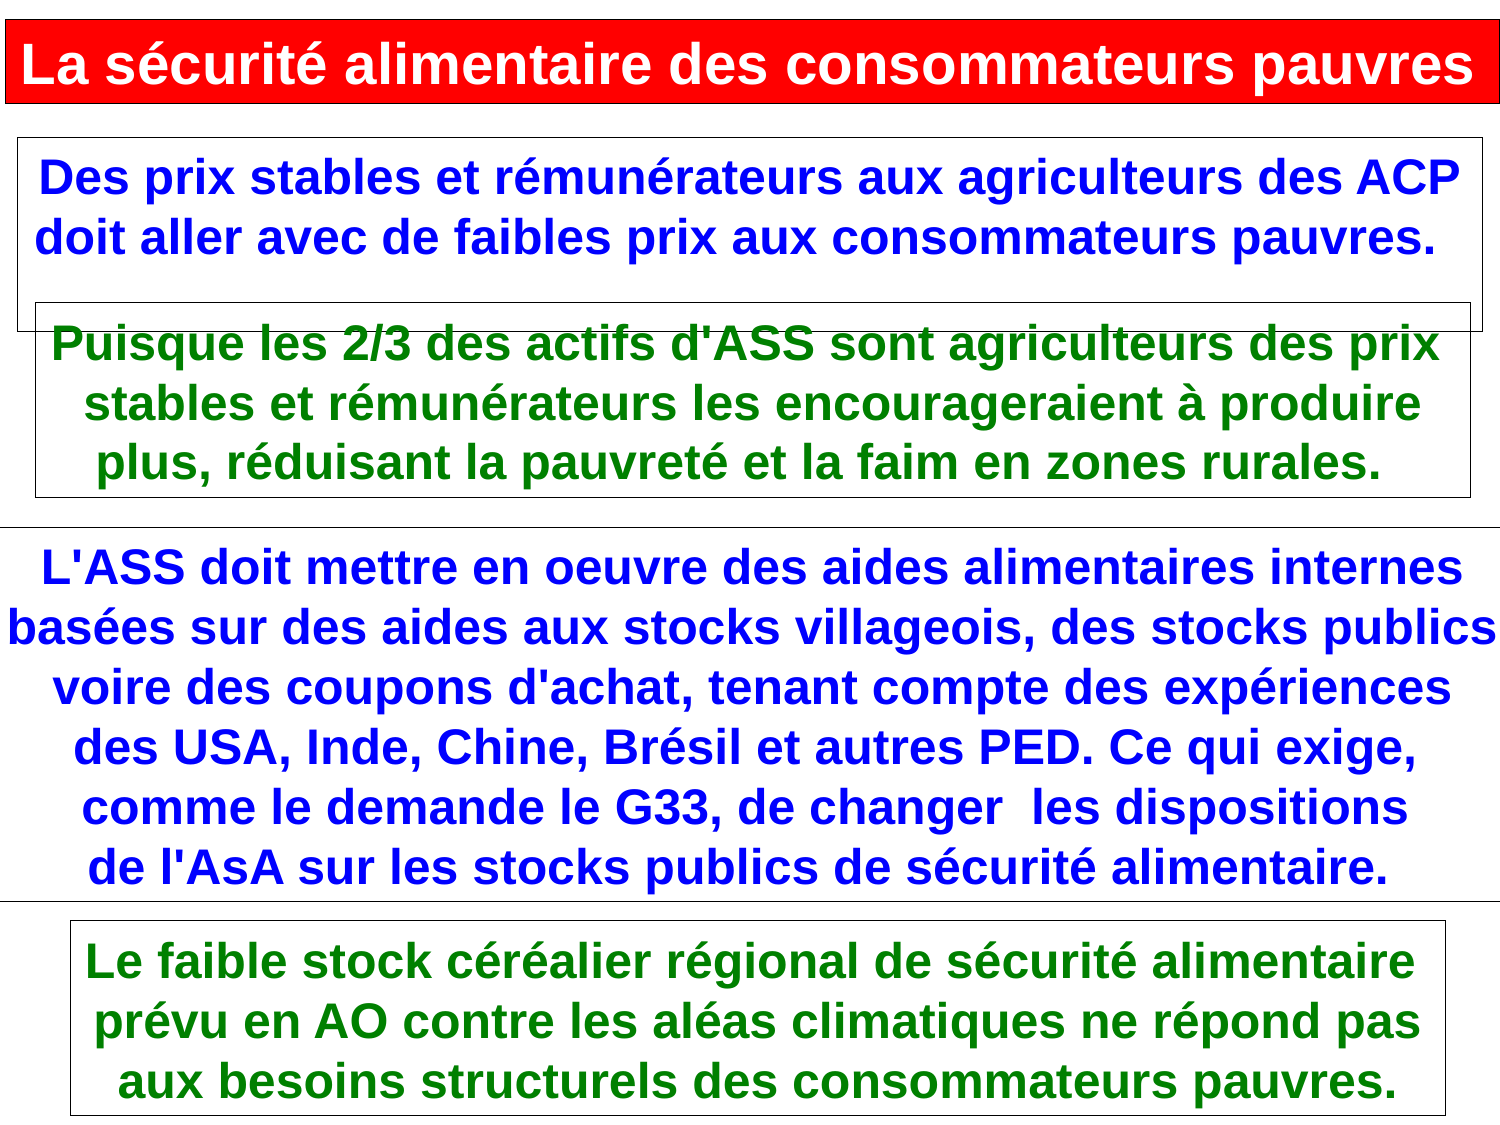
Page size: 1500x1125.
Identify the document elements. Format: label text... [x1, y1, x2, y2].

text_box Le faible stock céréalier régional de sécurité alimentaire prévu en AO contre les aléas climatiques ne répond pas aux besoins structurels des consommateurs pauvres. [70, 920, 1446, 1116]
text_box L'ASS doit mettre en oeuvre des aides alimentaires internes basées sur des aides aux stocks villageois, des stocks publics voire des coupons d'achat, tenant compte des expériences des USA, Inde, Chine, Brésil et autres PED. Ce qui exige, comme le demande le G33, de changer les dispositions de l'AsA sur les stocks publics de sécurité alimentaire. [0, 527, 1500, 902]
text_box La sécurité alimentaire des consommateurs pauvres [5, 19, 1500, 104]
text_box Puisque les 2/3 des actifs d'ASS sont agriculteurs des prix stables et rémunérateurs les encourageraient à produire plus, réduisant la pauvreté et la faim en zones rurales. [35, 302, 1471, 498]
text_box Des prix stables et rémunérateurs aux agriculteurs des ACP doit aller avec de faibles prix aux consommateurs pauvres. [17, 137, 1483, 332]
